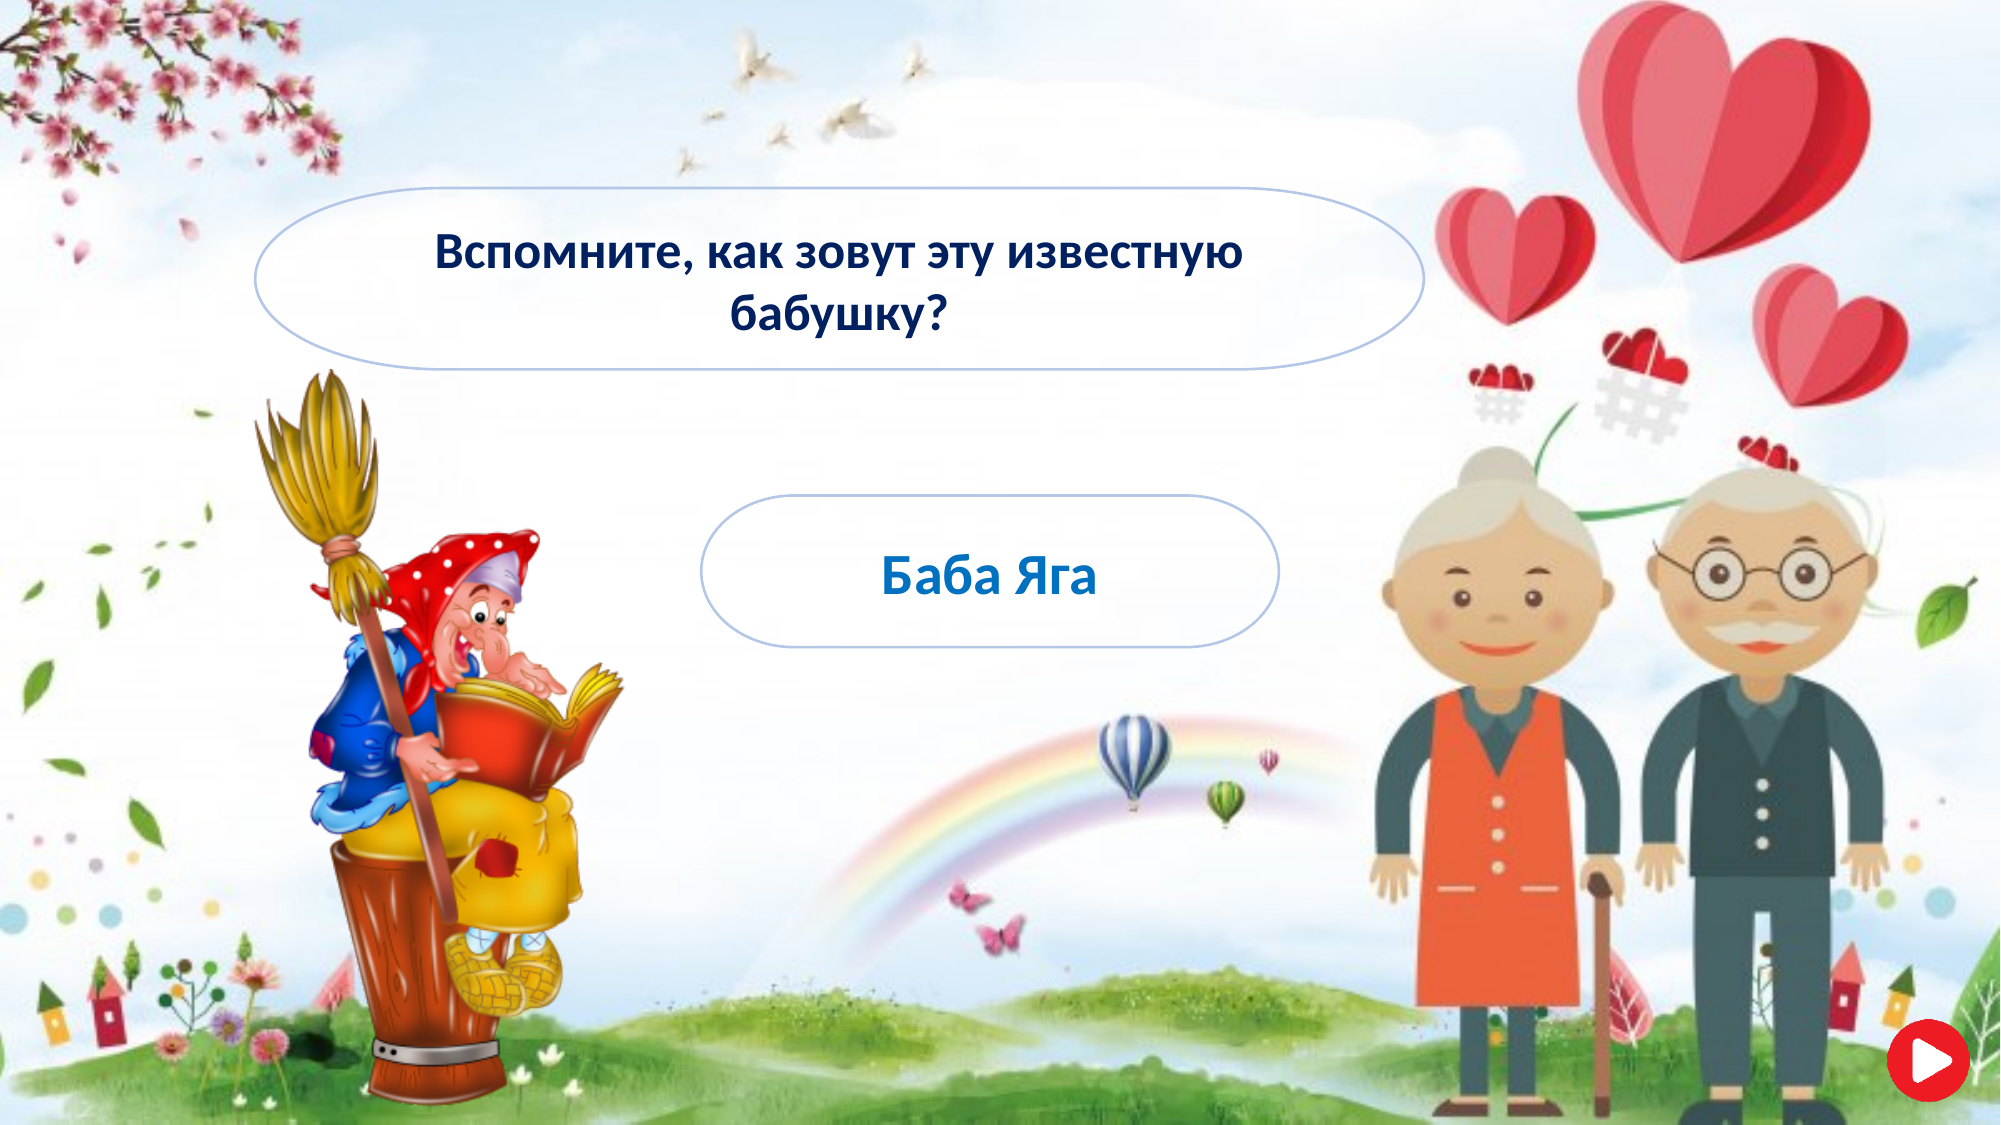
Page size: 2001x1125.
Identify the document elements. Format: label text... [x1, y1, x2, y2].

text_box Баба Яга [700, 494, 1280, 649]
picture [0, 0, 2001, 1125]
text_box Вспомните, как зовут эту известную бабушку? [254, 186, 1425, 371]
